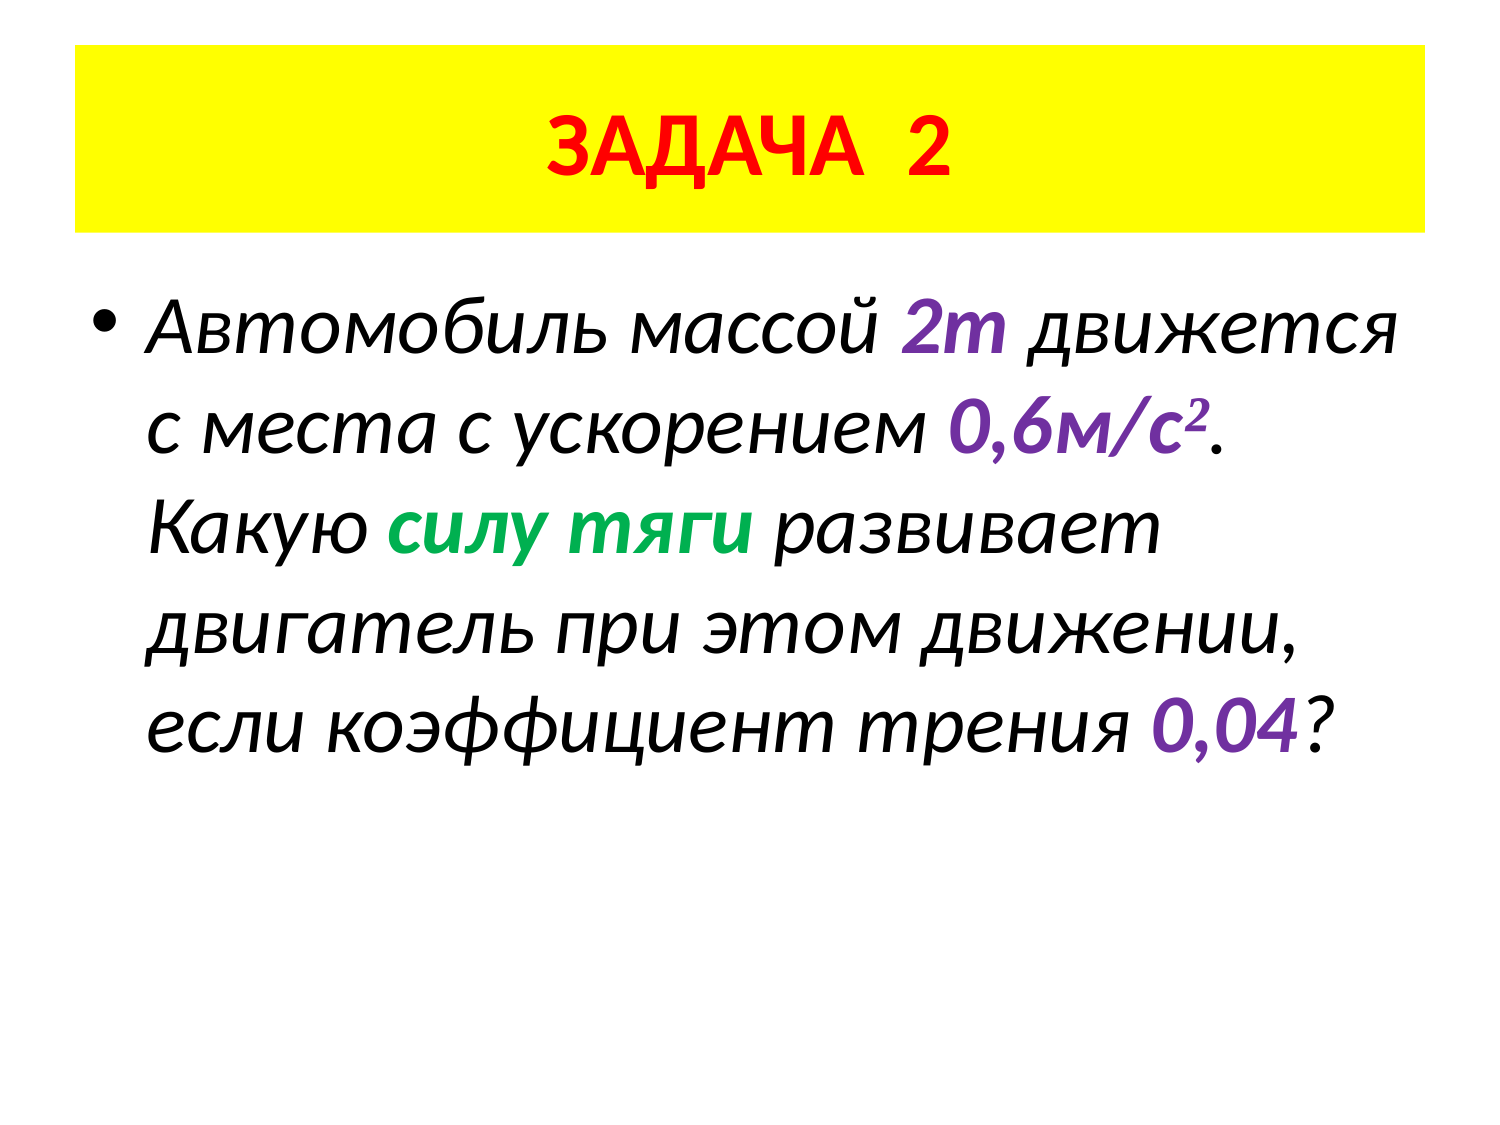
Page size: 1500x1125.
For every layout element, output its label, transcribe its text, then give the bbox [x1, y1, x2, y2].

list Автомобиль массой 2т движется с места с ускорением 0,6м/с². Какую силу тяги развивает двигатель при этом движении, если коэффициент трения 0,04? [75, 262, 1425, 1005]
title ЗАДАЧА 2 [75, 45, 1425, 233]
